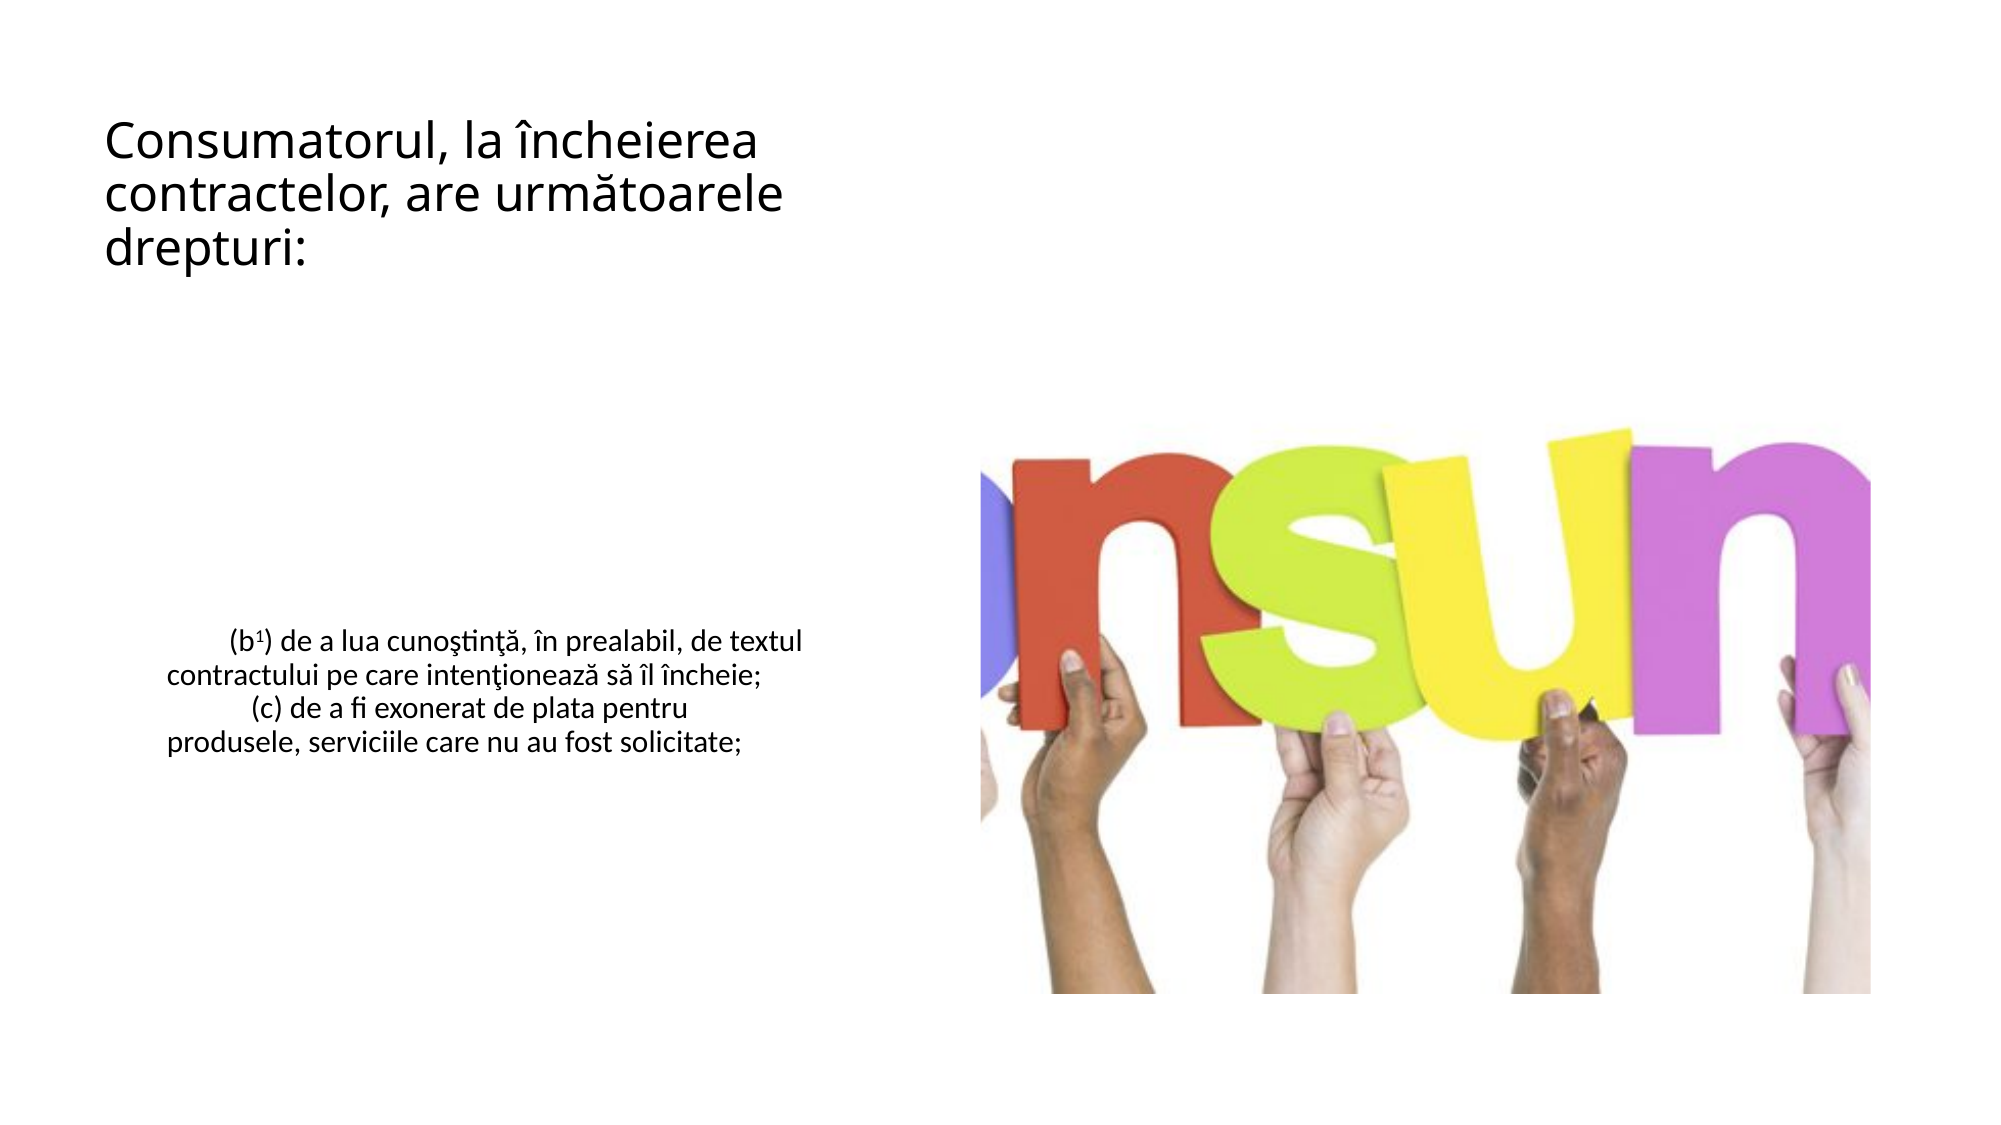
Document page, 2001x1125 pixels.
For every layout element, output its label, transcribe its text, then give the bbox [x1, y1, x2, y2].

picture [980, 131, 1871, 994]
list (b1) de a lua cunoştinţă, în prealabil, de textul contractului pe care intenţionează să îl încheie; (c) de a fi exonerat de plata pentru produsele, serviciile care nu au fost solicitate; [96, 382, 845, 1036]
title Consumatorul, la încheierea contractelor, are următoarele drepturi: [84, 103, 833, 289]
